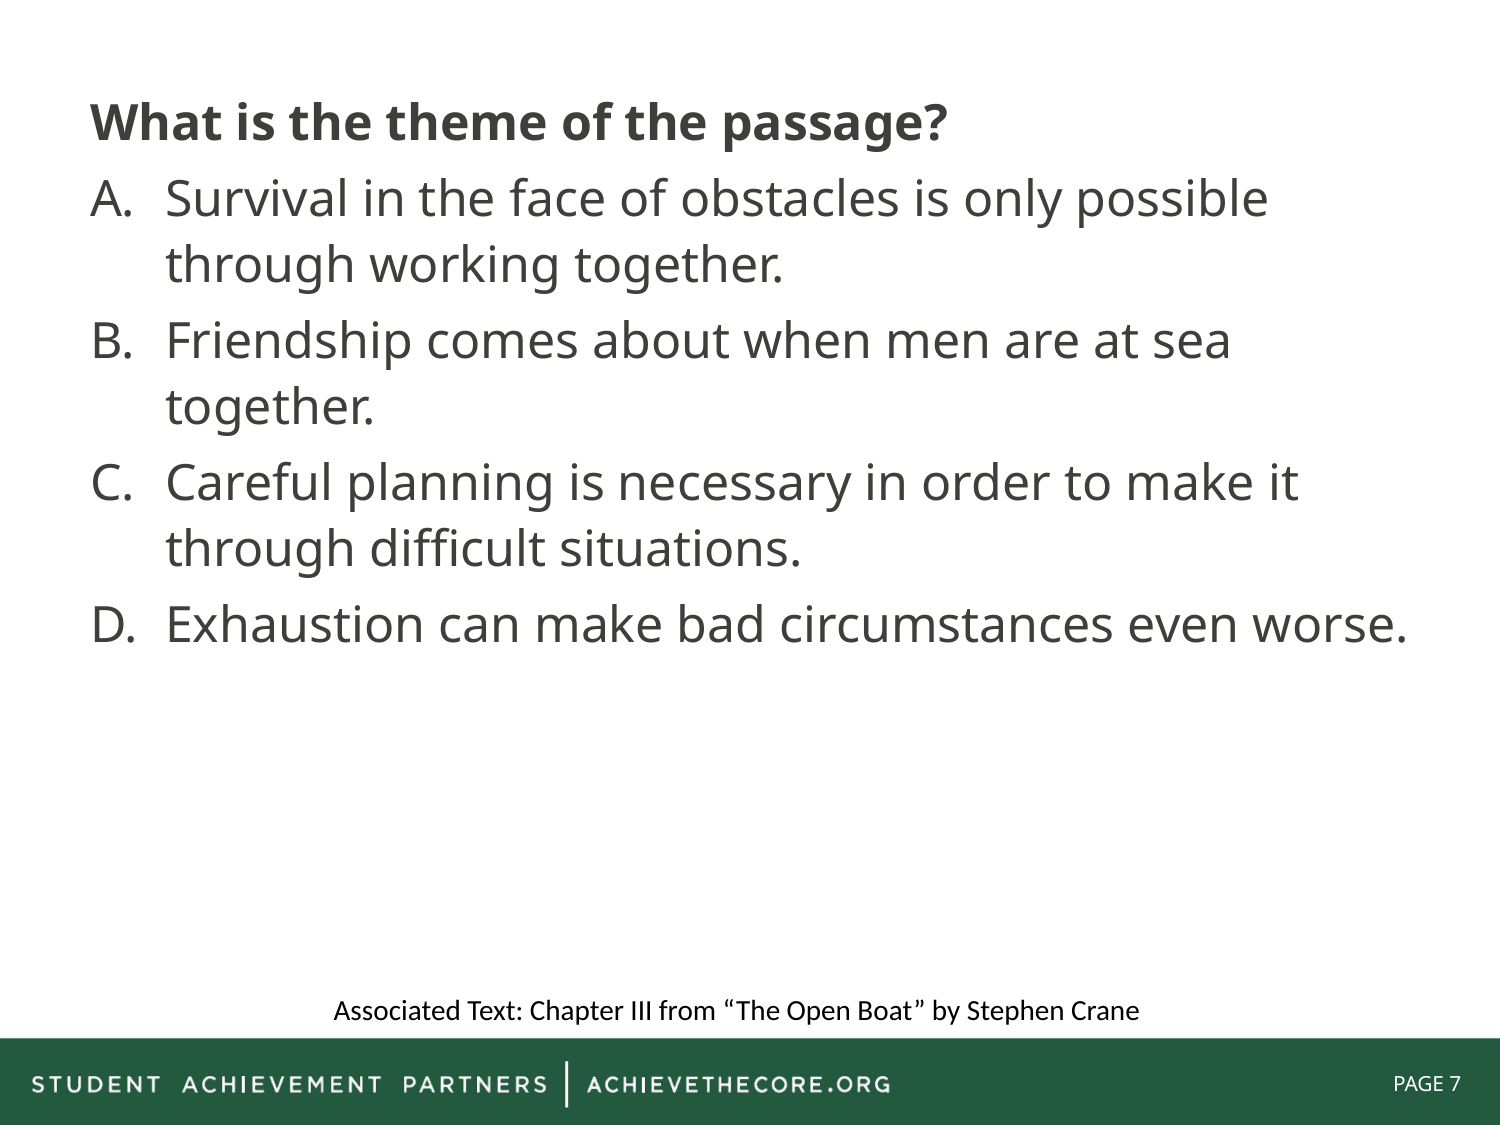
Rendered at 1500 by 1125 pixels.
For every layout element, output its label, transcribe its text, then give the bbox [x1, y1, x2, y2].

list What is the theme of the passage? Survival in the face of obstacles is only possible through working together. Friendship comes about when men are at sea together. Careful planning is necessary in order to make it through difficult situations. Exhaustion can make bad circumstances even worse. [75, 83, 1425, 829]
text_box Associated Text: Chapter III from “The Open Boat” by Stephen Crane [74, 983, 1400, 1034]
